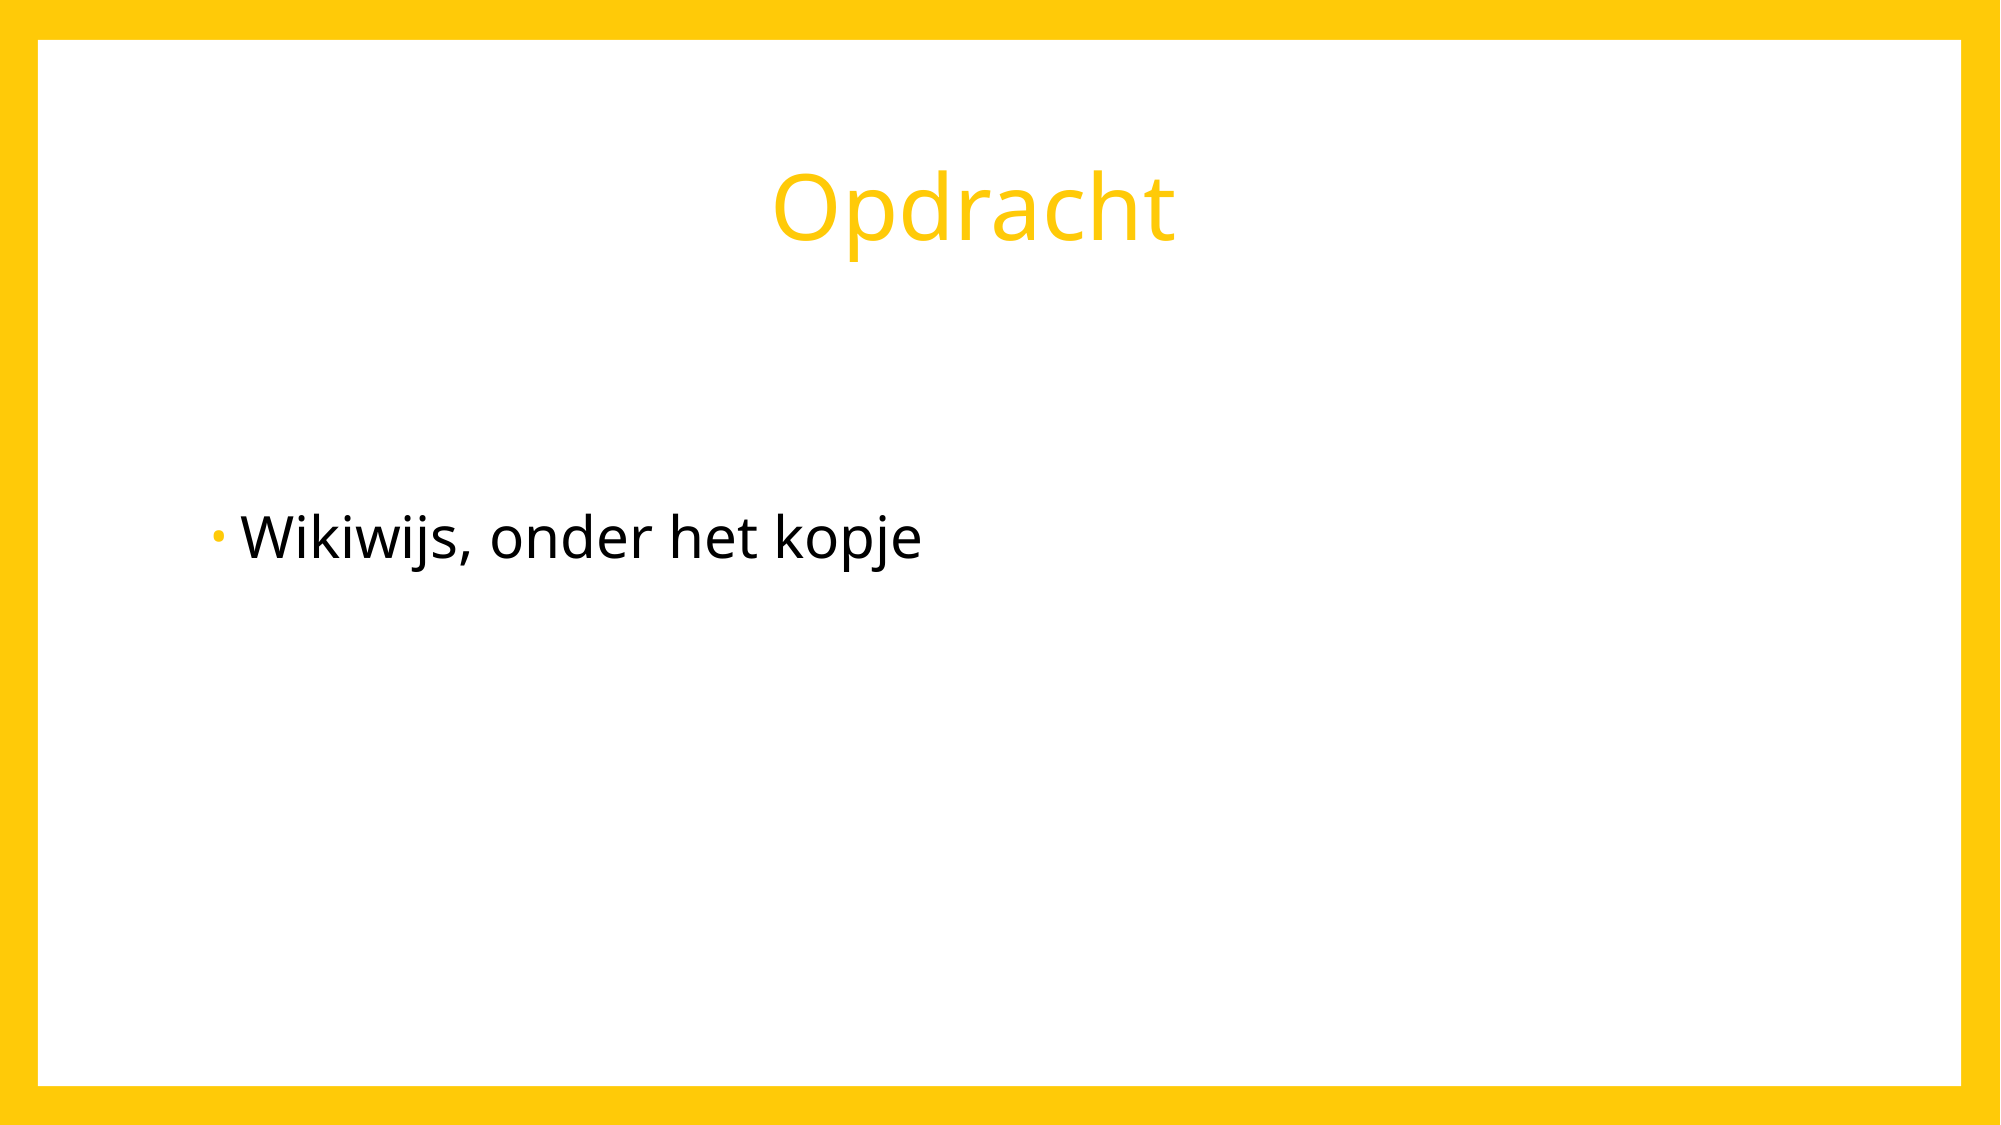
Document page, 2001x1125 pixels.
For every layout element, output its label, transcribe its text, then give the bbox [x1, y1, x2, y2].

title Opdracht [187, 99, 1808, 323]
list Wikiwijs, onder het kopje [187, 337, 1808, 1000]
